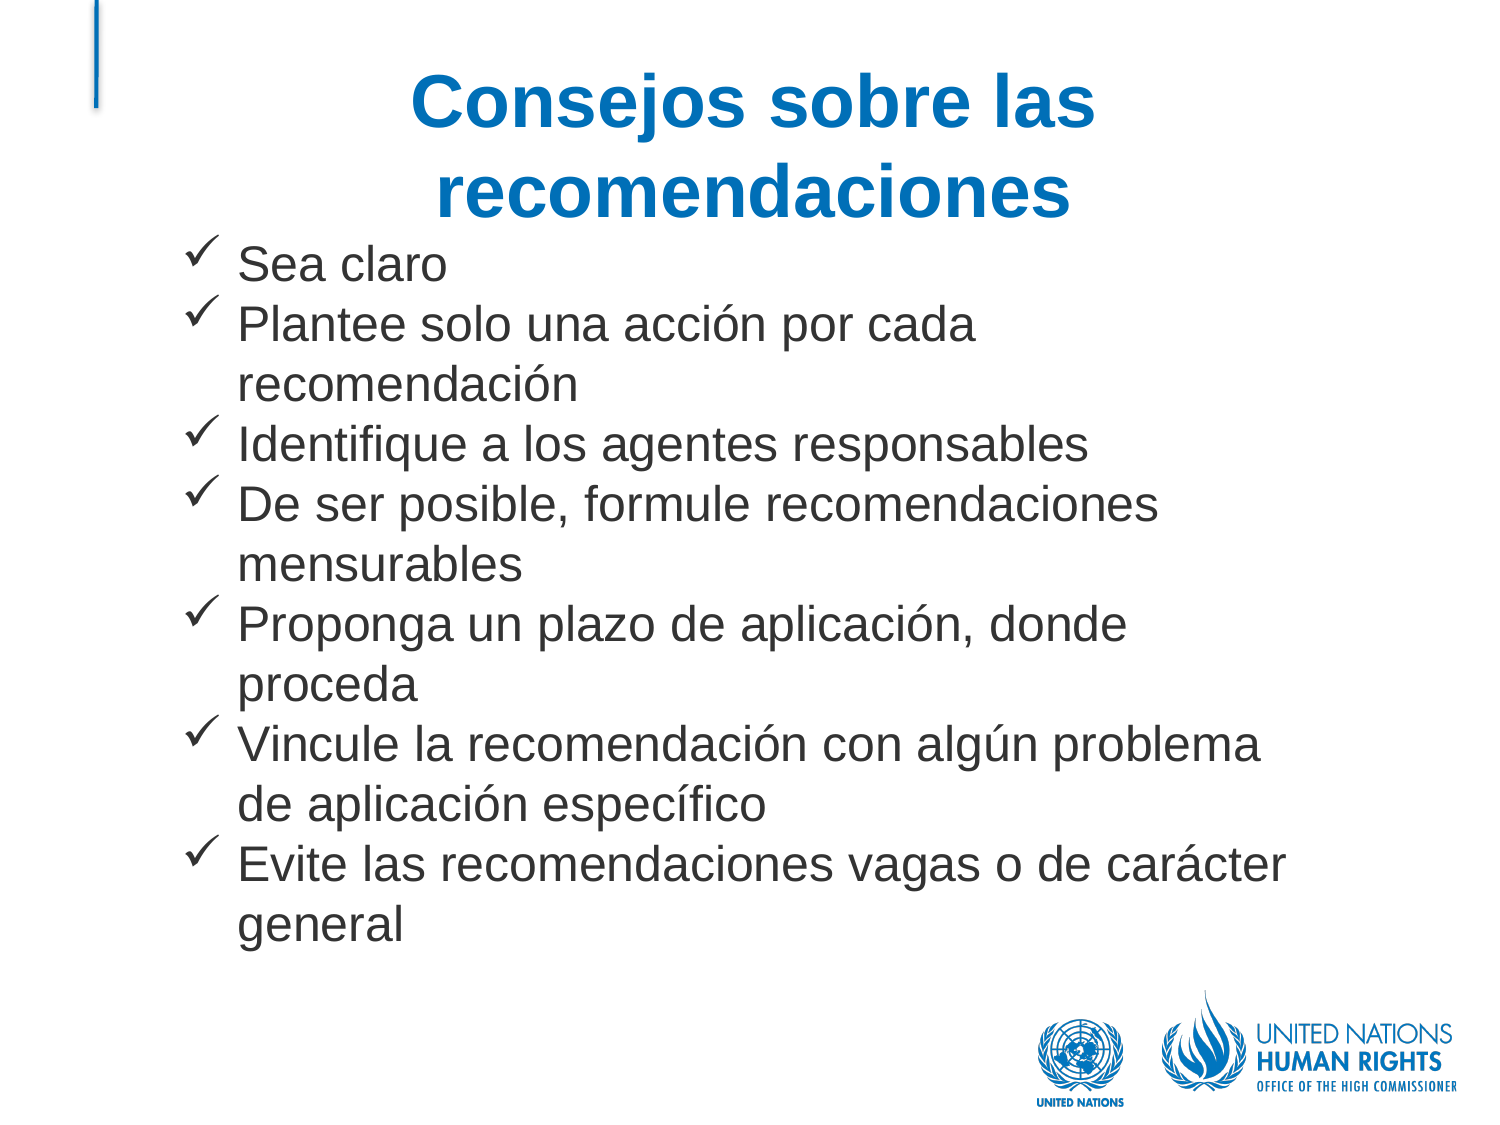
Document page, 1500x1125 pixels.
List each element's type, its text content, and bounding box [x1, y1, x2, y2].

picture [1037, 990, 1457, 1107]
text_box Sea claro Plantee solo una acción por cada recomendación Identifique a los agentes responsables De ser posible, formule recomendaciones mensurables Proponga un plazo de aplicación, donde proceda Vincule la recomendación con algún problema de aplicación específico Evite las recomendaciones vagas o de carácter general [166, 223, 1325, 1001]
title Consejos sobre las recomendaciones [71, 45, 1437, 224]
